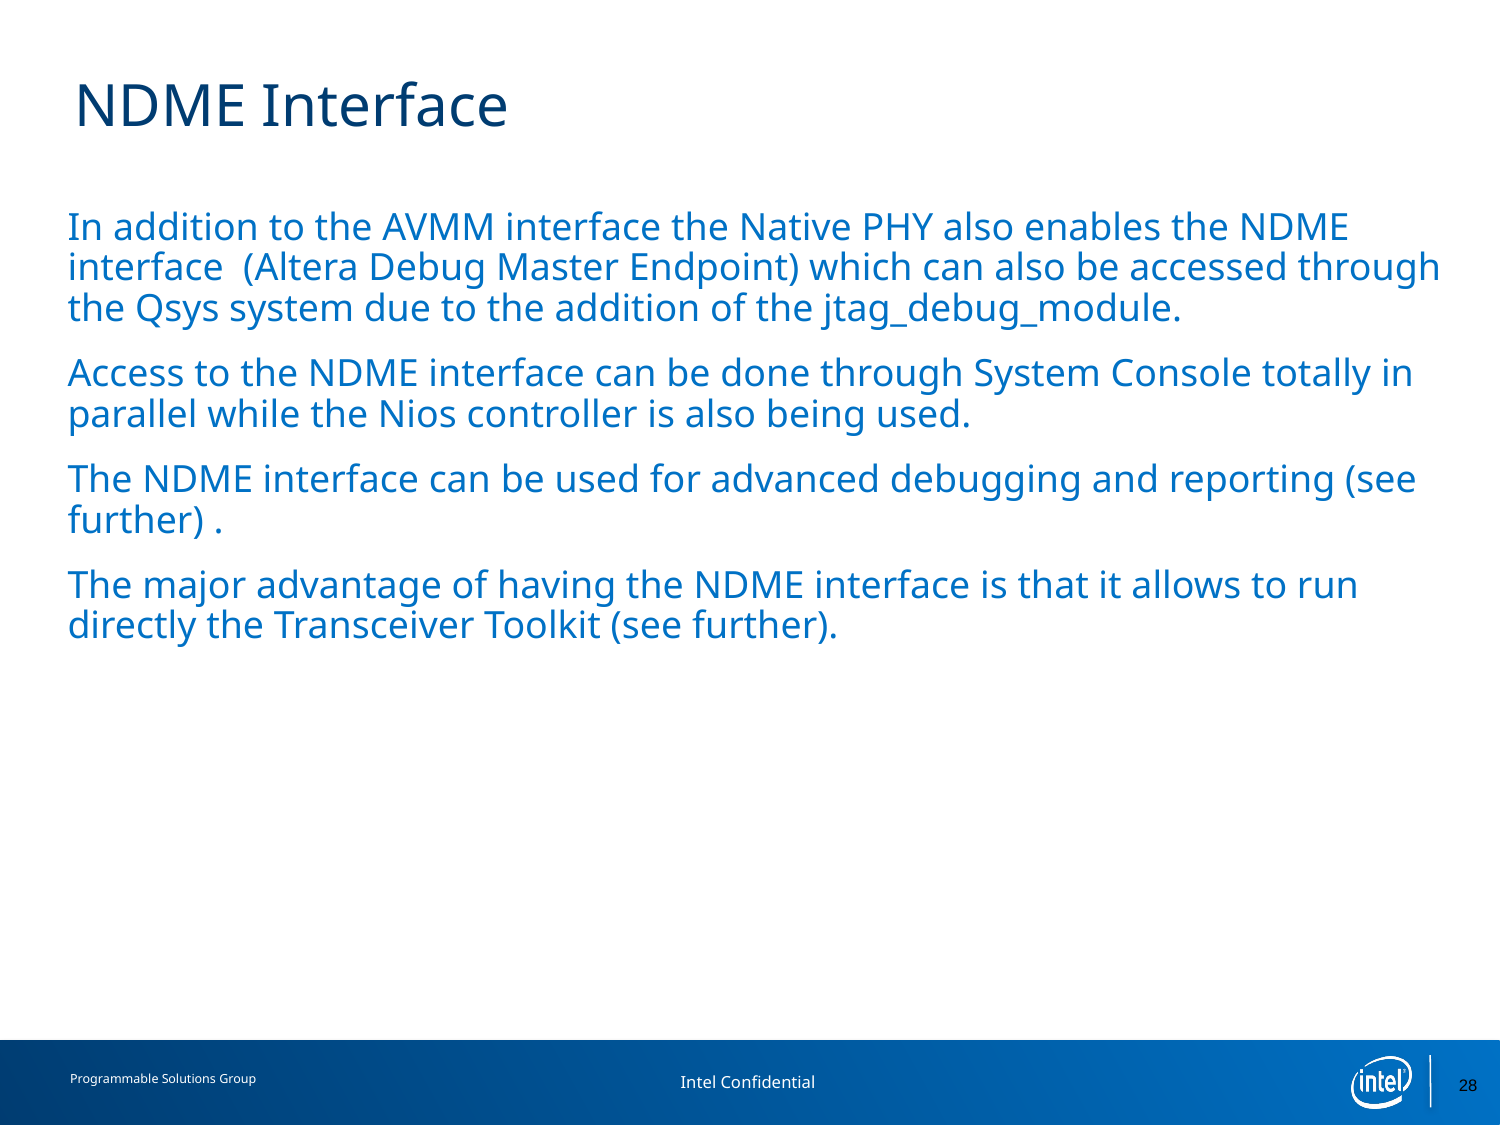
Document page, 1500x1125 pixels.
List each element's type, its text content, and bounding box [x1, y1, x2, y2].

list In addition to the AVMM interface the Native PHY also enables the NDME interface (Altera Debug Master Endpoint) which can also be accessed through the Qsys system due to the addition of the jtag_debug_module. Access to the NDME interface can be done through System Console totally in parallel while the Nios controller is also being used. The NDME interface can be used for advanced debugging and reporting (see further) . The major advantage of having the NDME interface is that it allows to run directly the Transceiver Toolkit (see further). [67, 208, 1463, 1034]
title NDME Interface [74, 67, 1425, 208]
slide_number 28 [1127, 1055, 1478, 1116]
